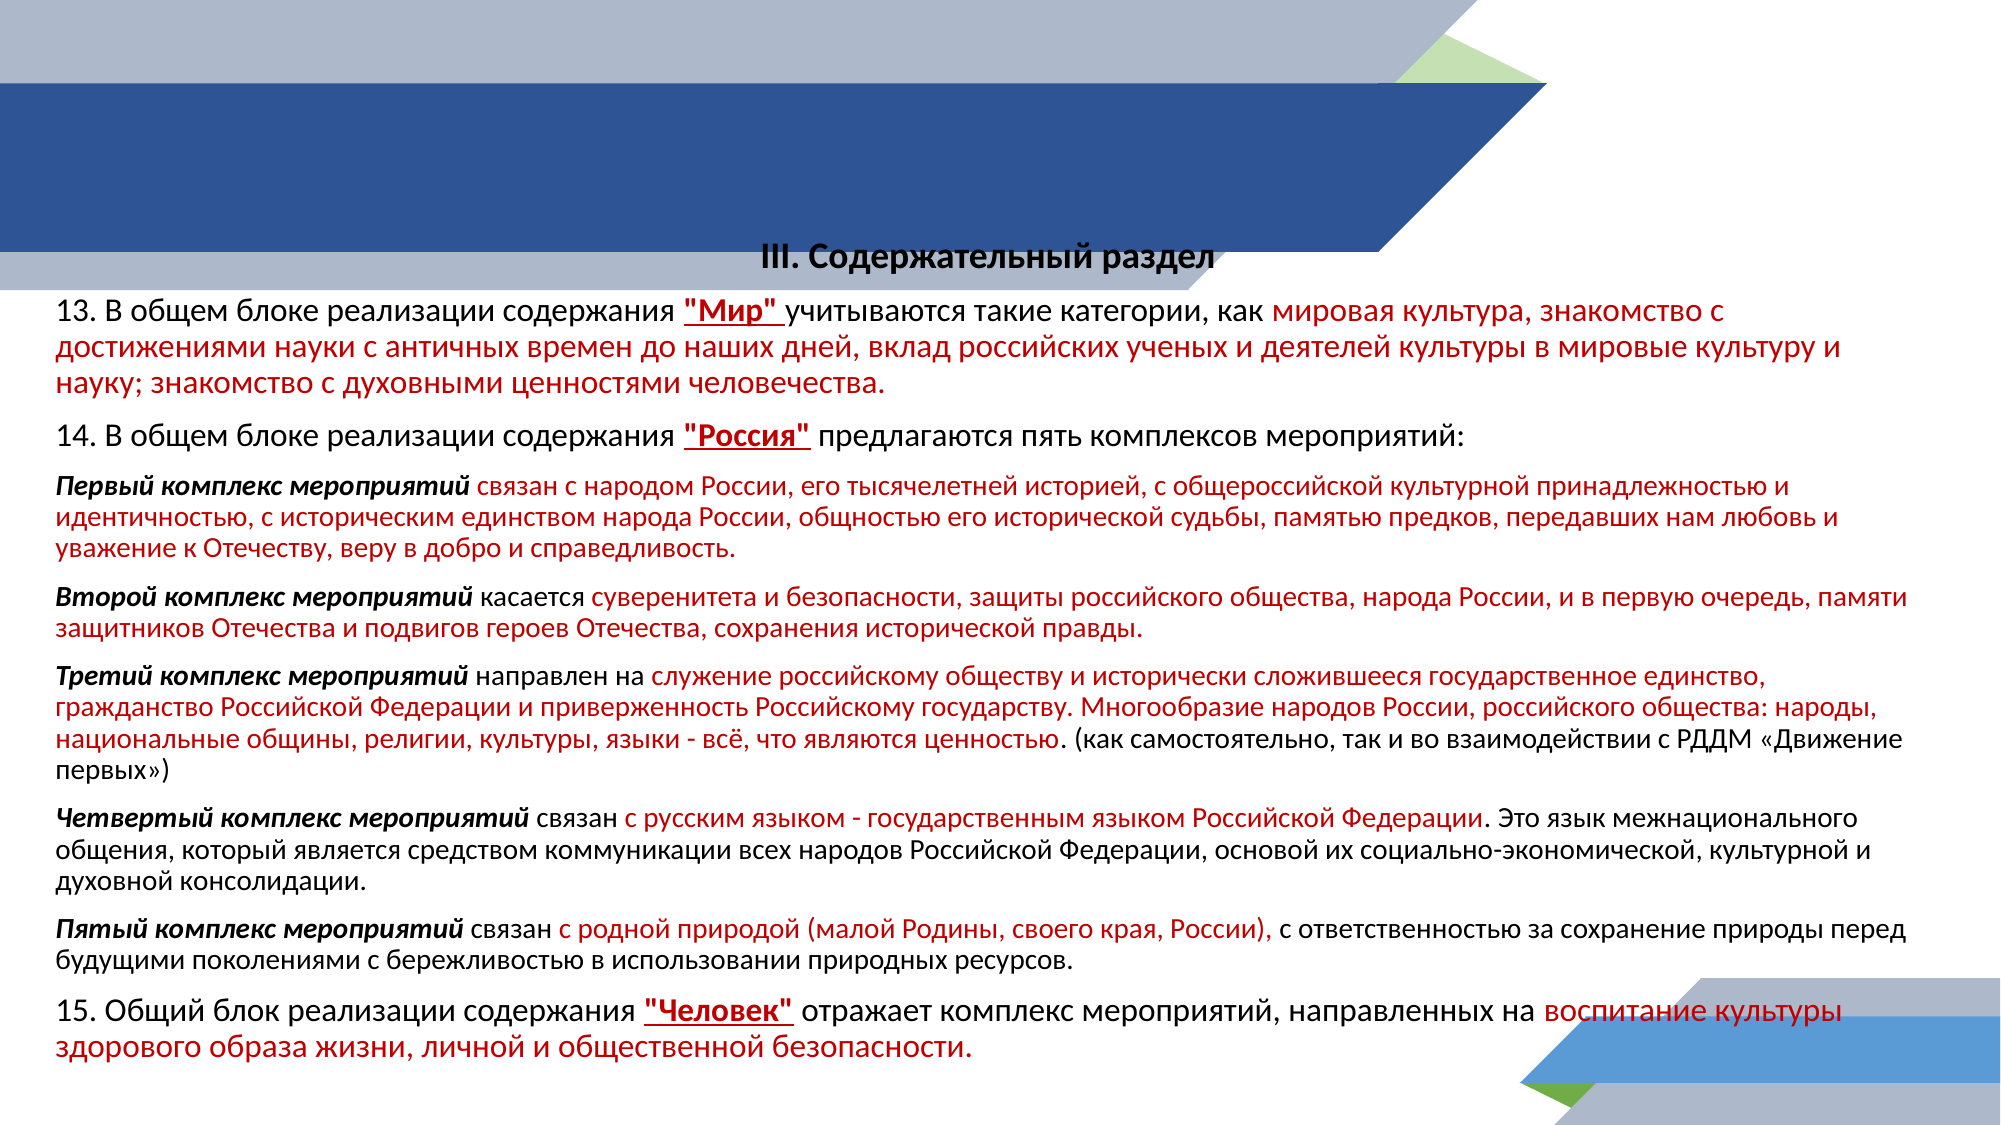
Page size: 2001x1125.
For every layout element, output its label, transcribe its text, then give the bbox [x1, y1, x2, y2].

list III. Содержательный раздел 13. В общем блоке реализации содержания "Мир" учитываются такие категории, как мировая культура, знакомство с достижениями науки с античных времен до наших дней, вклад российских ученых и деятелей культуры в мировые культуру и науку; знакомство с духовными ценностями человечества. 14. В общем блоке реализации содержания "Россия" предлагаются пять комплексов мероприятий: Первый комплекс мероприятий связан с народом России, его тысячелетней историей, с общероссийской культурной принадлежностью и идентичностью, с историческим единством народа России, общностью его исторической судьбы, памятью предков, передавших нам любовь и уважение к Отечеству, веру в добро и справедливость. Второй комплекс мероприятий касается суверенитета и безопасности, защиты российского общества, народа России, и в первую очередь, памяти защитников Отечества и подвигов героев Отечества, сохранения исторической правды. Третий комплекс мероприятий направлен на служение российскому обществу и исторически сложившееся государственное единство, гражданство Российской Федерации и приверженность Российскому государству. Многообразие народов России, российского общества: народы, национальные общины, религии, культуры, языки - всё, что являются ценностью. (как самостоятельно, так и во взаимодействии с РДДМ «Движение первых») Четвертый комплекс мероприятий связан с русским языком - государственным языком Российской Федерации. Это язык межнационального общения, который является средством коммуникации всех народов Российской Федерации, основой их социально-экономической, культурной и духовной консолидации. Пятый комплекс мероприятий связан с родной природой (малой Родины, своего края, России), с ответственностью за сохранение природы перед будущими поколениями с бережливостью в использовании природных ресурсов. 15. Общий блок реализации содержания "Человек" отражает комплекс мероприятий, направленных на воспитание культуры здорового образа жизни, личной и общественной безопасности. [18, 220, 1937, 1125]
